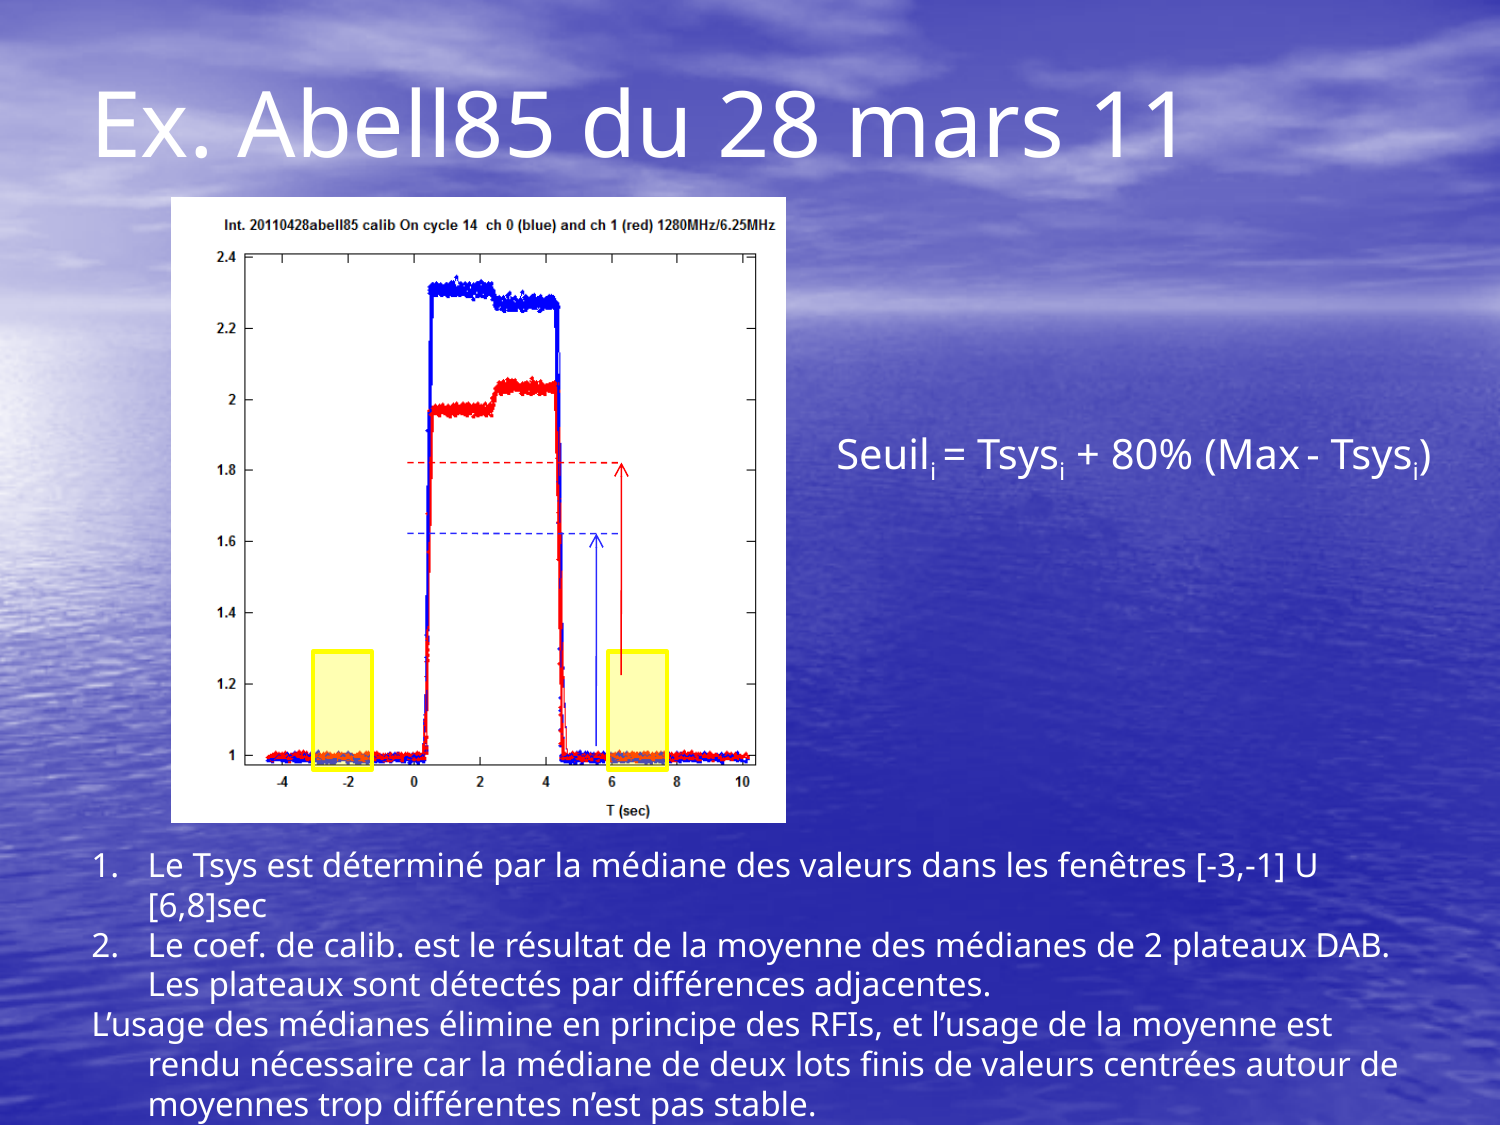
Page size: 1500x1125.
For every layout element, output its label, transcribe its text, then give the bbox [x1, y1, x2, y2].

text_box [170, 197, 786, 823]
title Ex. Abell85 du 28 mars 11 [74, 7, 1426, 235]
text_box Seuili = Tsysi + 80% (Max - Tsysi) [821, 420, 1447, 493]
text_box Le Tsys est déterminé par la médiane des valeurs dans les fenêtres [-3,-1] U [6,8]sec Le coef. de calib. est le résultat de la moyenne des médianes de 2 plateaux DAB. Les plateaux sont détectés par différences adjacentes. L’usage des médianes élimine en principe des RFIs, et l’usage de la moyenne est rendu nécessaire car la médiane de deux lots finis de valeurs centrées autour de moyennes trop différentes n’est pas stable. [76, 836, 1444, 1125]
